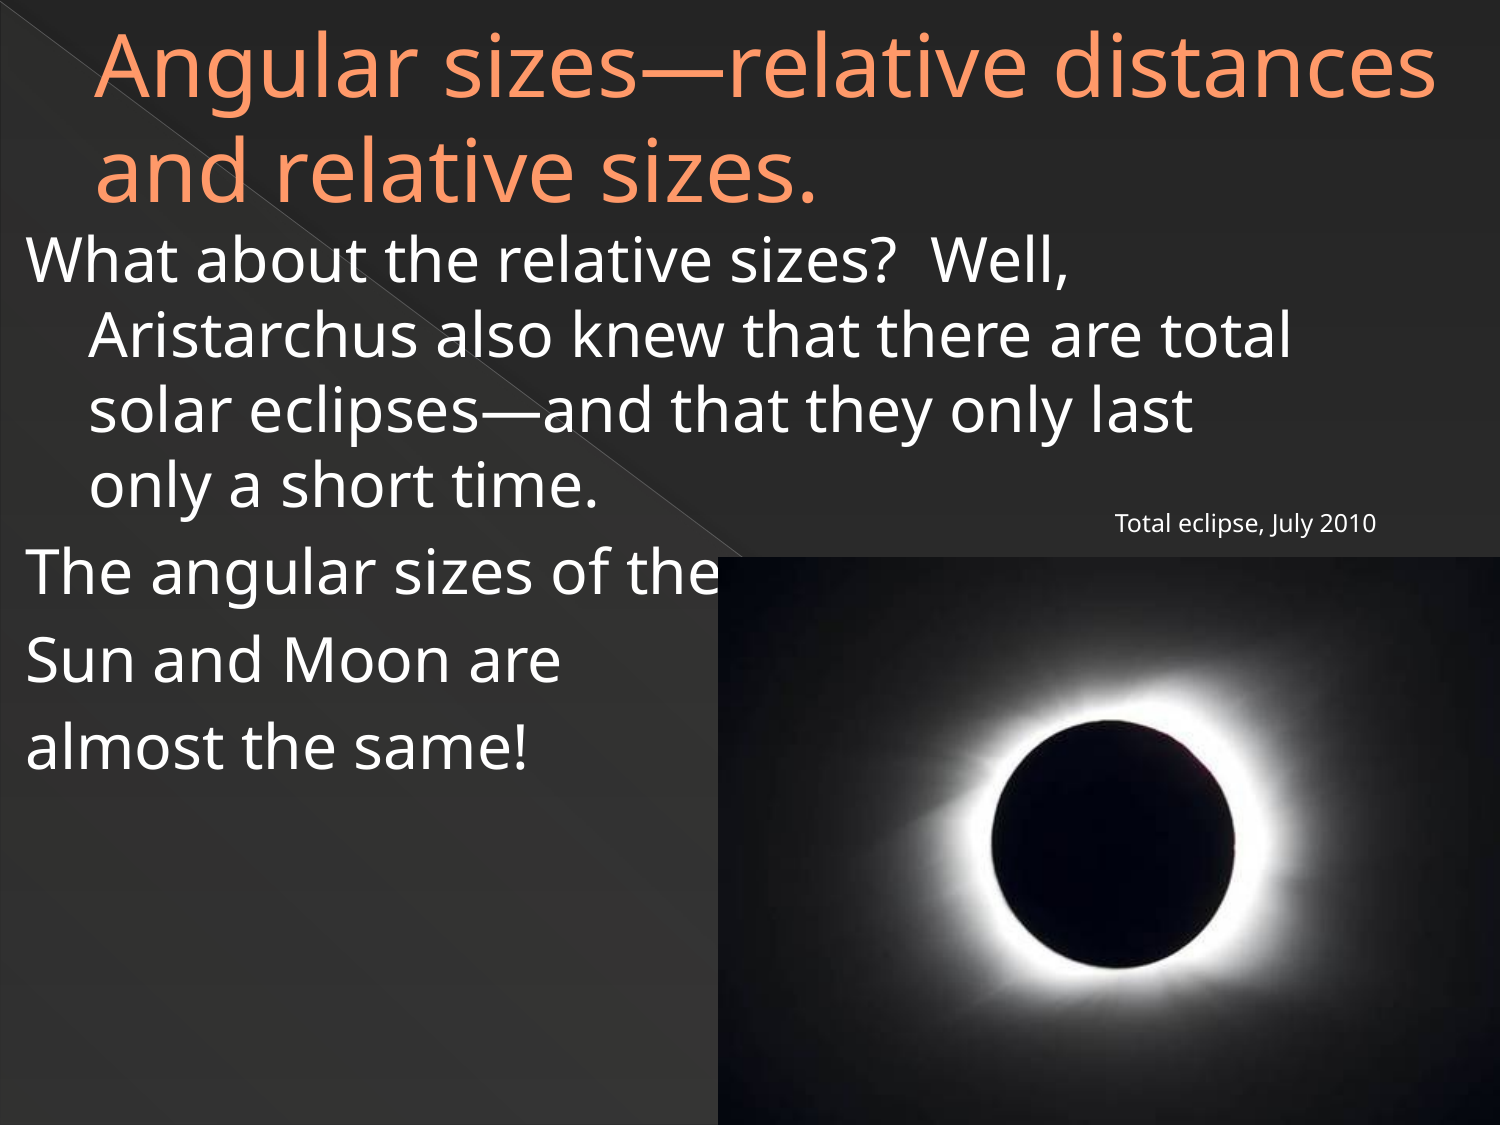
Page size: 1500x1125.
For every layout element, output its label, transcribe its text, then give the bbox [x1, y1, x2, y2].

picture [718, 557, 1500, 1125]
list What about the relative sizes? Well, Aristarchus also knew that there are total solar eclipses—and that they only last only a short time. The angular sizes of the Sun and Moon are almost the same! [0, 212, 1350, 963]
text_box Total eclipse, July 2010 [1100, 500, 1438, 544]
title Angular sizes—relative distances and relative sizes. [0, 0, 1500, 230]
